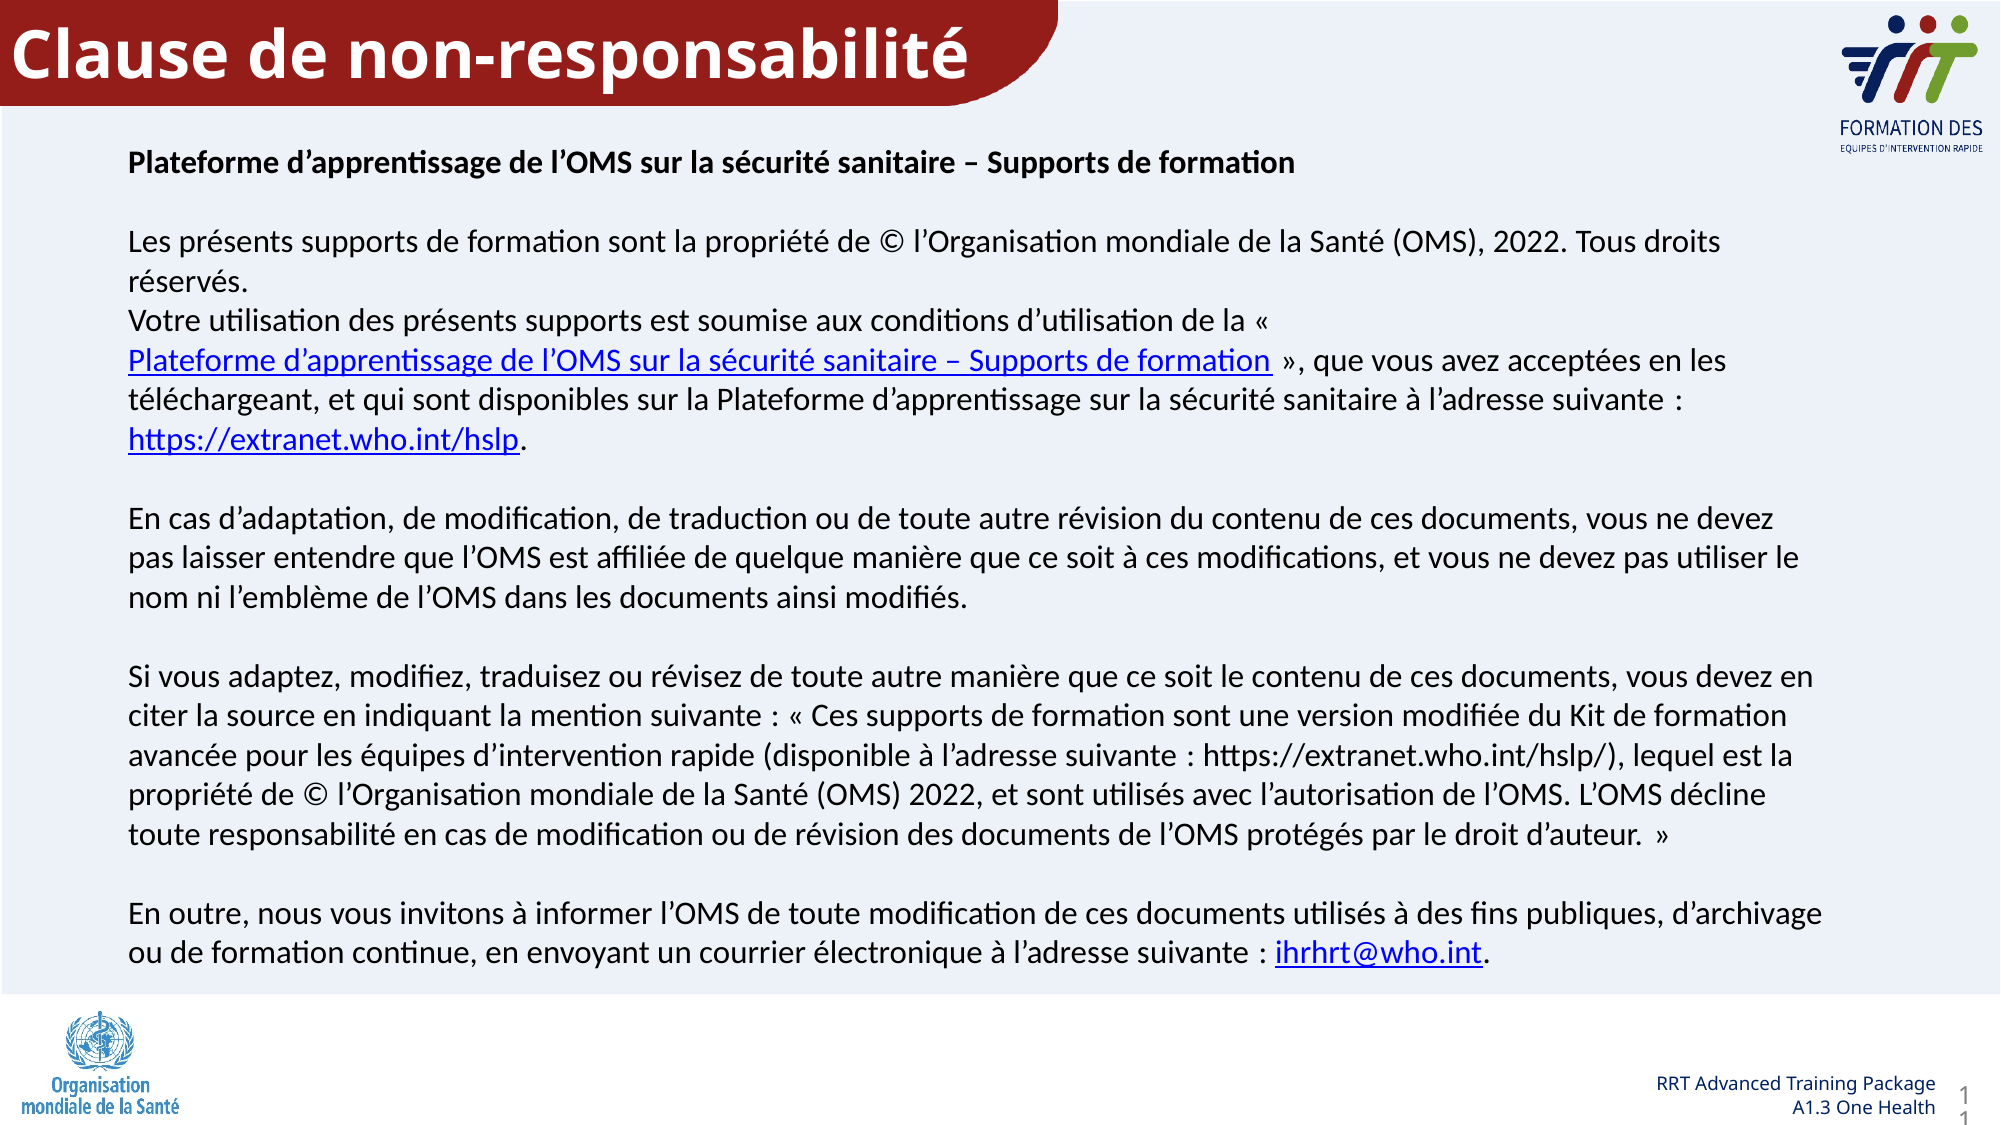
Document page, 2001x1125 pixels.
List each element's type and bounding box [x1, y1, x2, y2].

picture [1840, 14, 1983, 154]
picture [0, 0, 1058, 106]
picture [20, 1009, 180, 1115]
